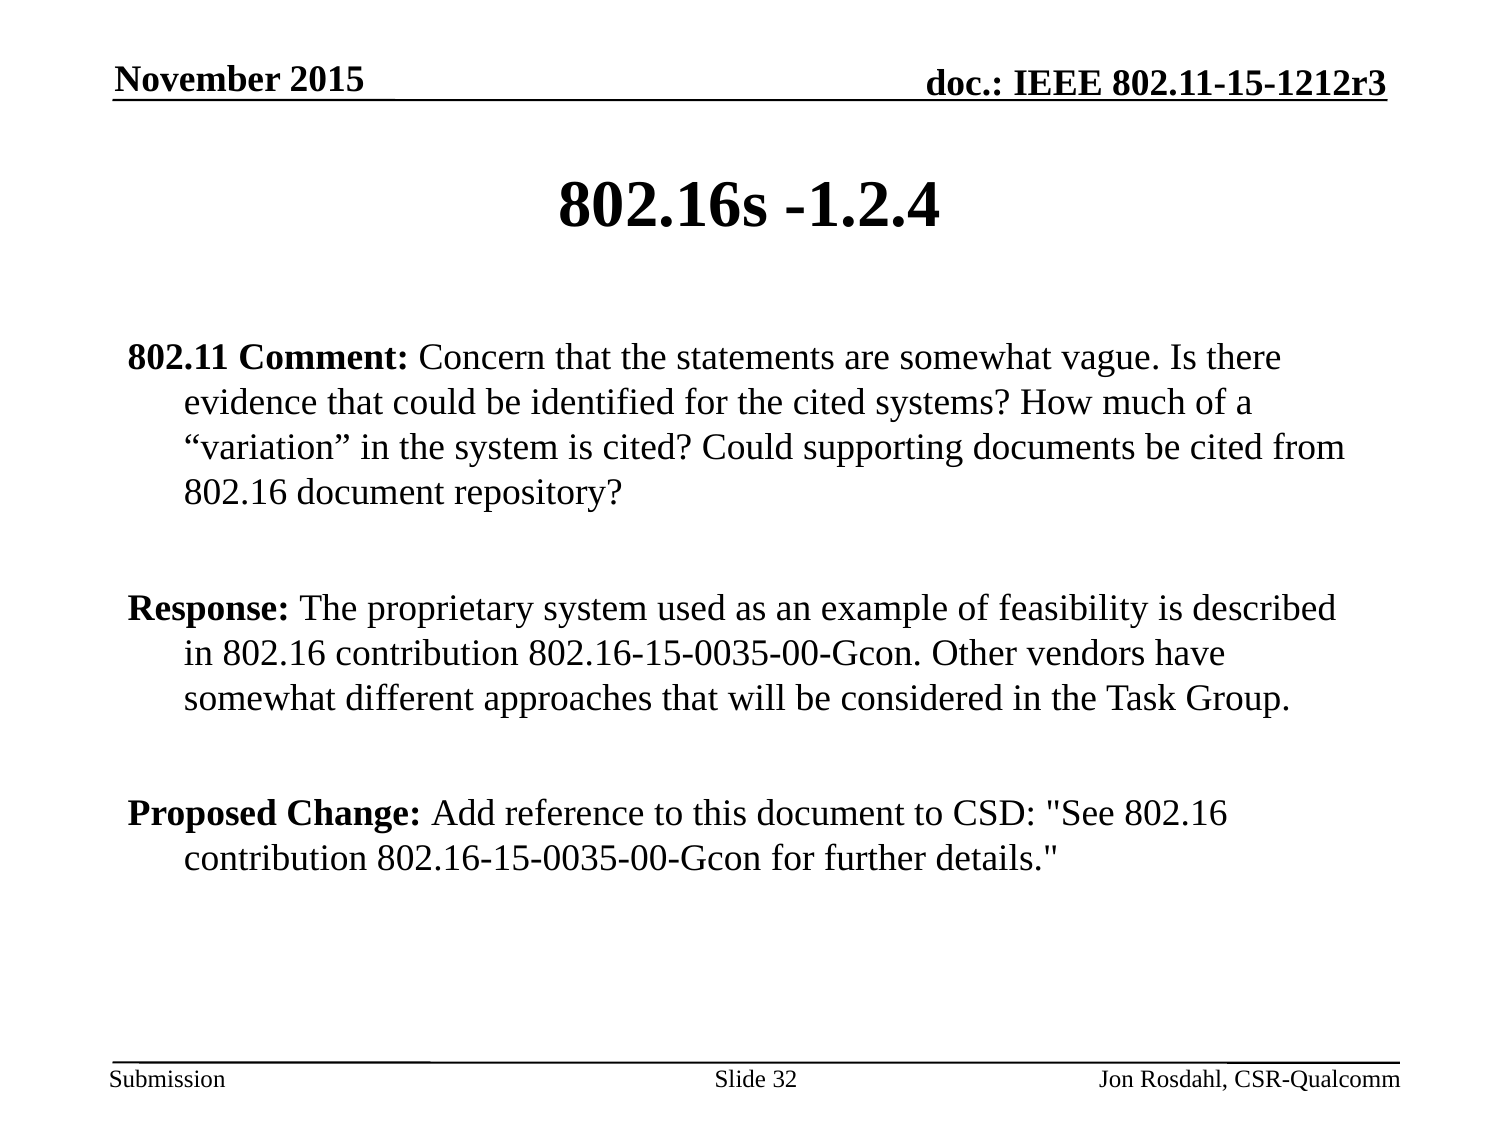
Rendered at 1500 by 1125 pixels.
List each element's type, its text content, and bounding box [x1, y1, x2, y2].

footer Jon Rosdahl, CSR-Qualcomm [878, 1061, 1402, 1093]
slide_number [114, 54, 423, 100]
list 802.11 Comment: Concern that the statements are somewhat vague. Is there evidence that could be identified for the cited systems? How much of a “variation” in the system is cited? Could supporting documents be cited from 802.16 document repository? Response: The proprietary system used as an example of feasibility is described in 802.16 contribution 802.16-15-0035-00-Gcon. Other vendors have somewhat different approaches that will be considered in the Task Group. Proposed Change: Add reference to this document to CSD: "See 802.16 contribution 802.16-15-0035-00-Gcon for further details." [112, 324, 1388, 1000]
title 802.16s -1.2.4 [112, 112, 1388, 288]
slide_number Slide 32 [712, 1061, 800, 1123]
